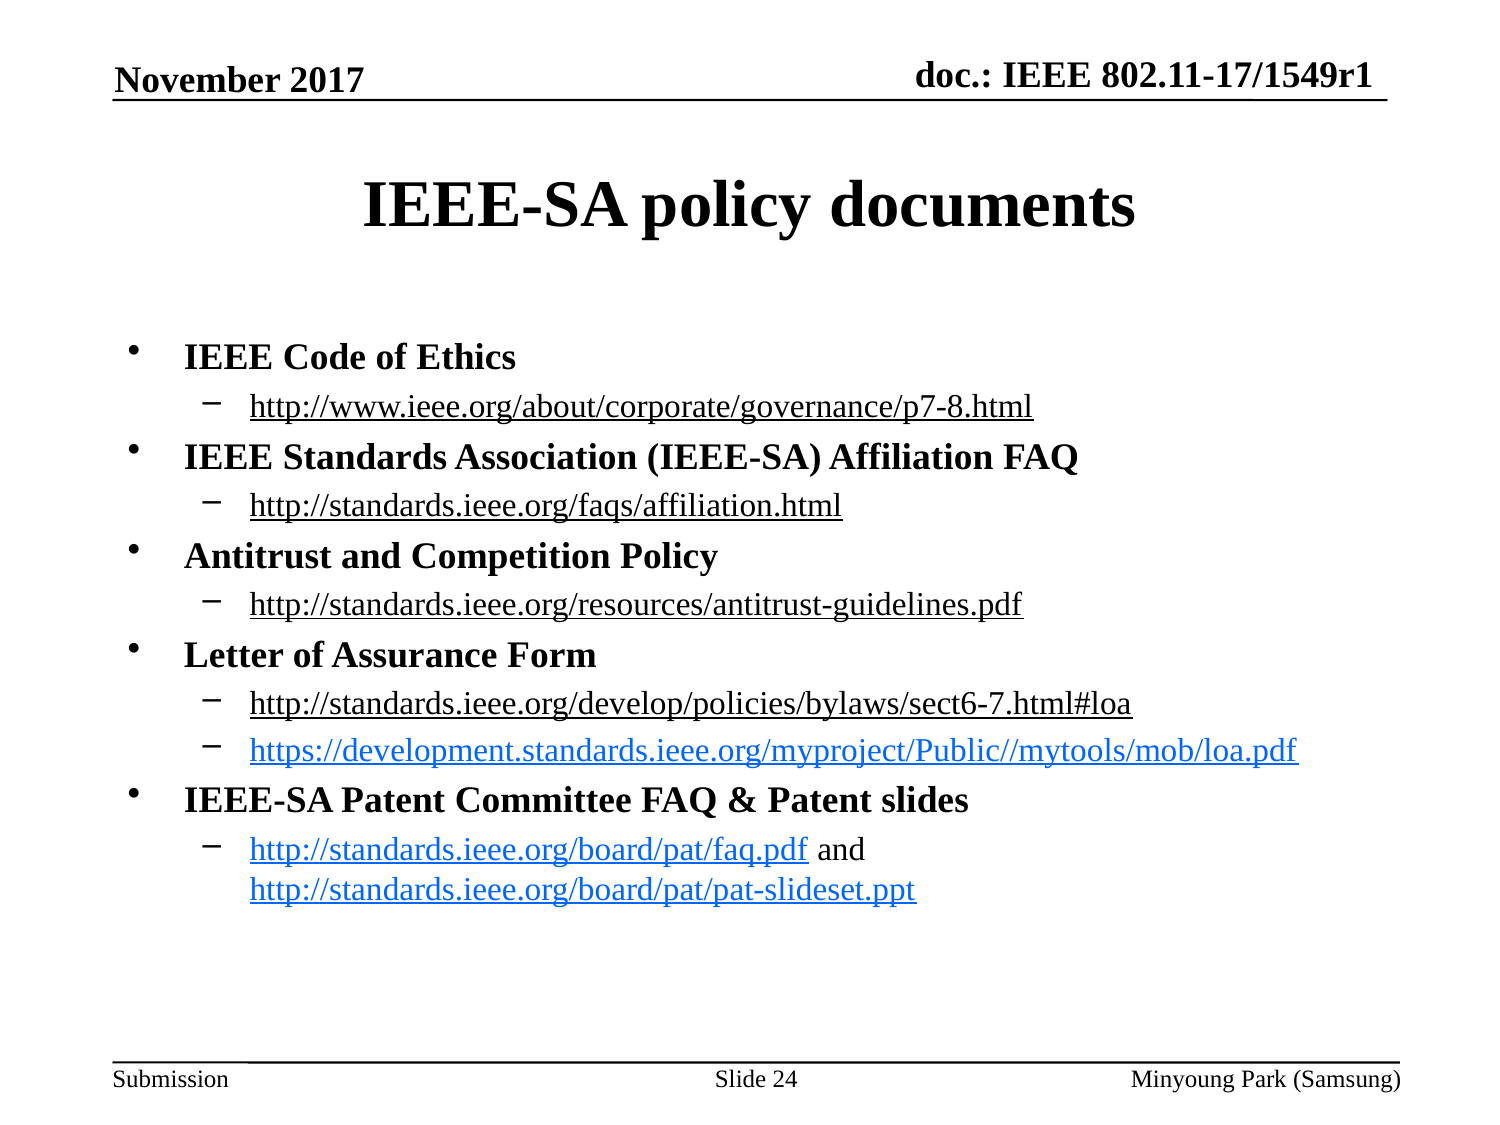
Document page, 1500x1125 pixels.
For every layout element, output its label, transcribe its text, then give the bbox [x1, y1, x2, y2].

slide_number Slide 24 [712, 1061, 800, 1093]
title IEEE-SA policy documents [112, 112, 1388, 288]
list IEEE Code of Ethics http://www.ieee.org/about/corporate/governance/p7-8.html IEEE Standards Association (IEEE-SA) Affiliation FAQ http://standards.ieee.org/faqs/affiliation.html Antitrust and Competition Policy http://standards.ieee.org/resources/antitrust-guidelines.pdf Letter of Assurance Form http://standards.ieee.org/develop/policies/bylaws/sect6-7.html#loa https://development.standards.ieee.org/myproject/Public//mytools/mob/loa.pdf IEEE-SA Patent Committee FAQ & Patent slides http://standards.ieee.org/board/pat/faq.pdf and http://standards.ieee.org/board/pat/pat-slideset.ppt [112, 324, 1388, 1000]
footer Minyoung Park (Samsung) [949, 1061, 1402, 1093]
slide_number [114, 54, 374, 101]
